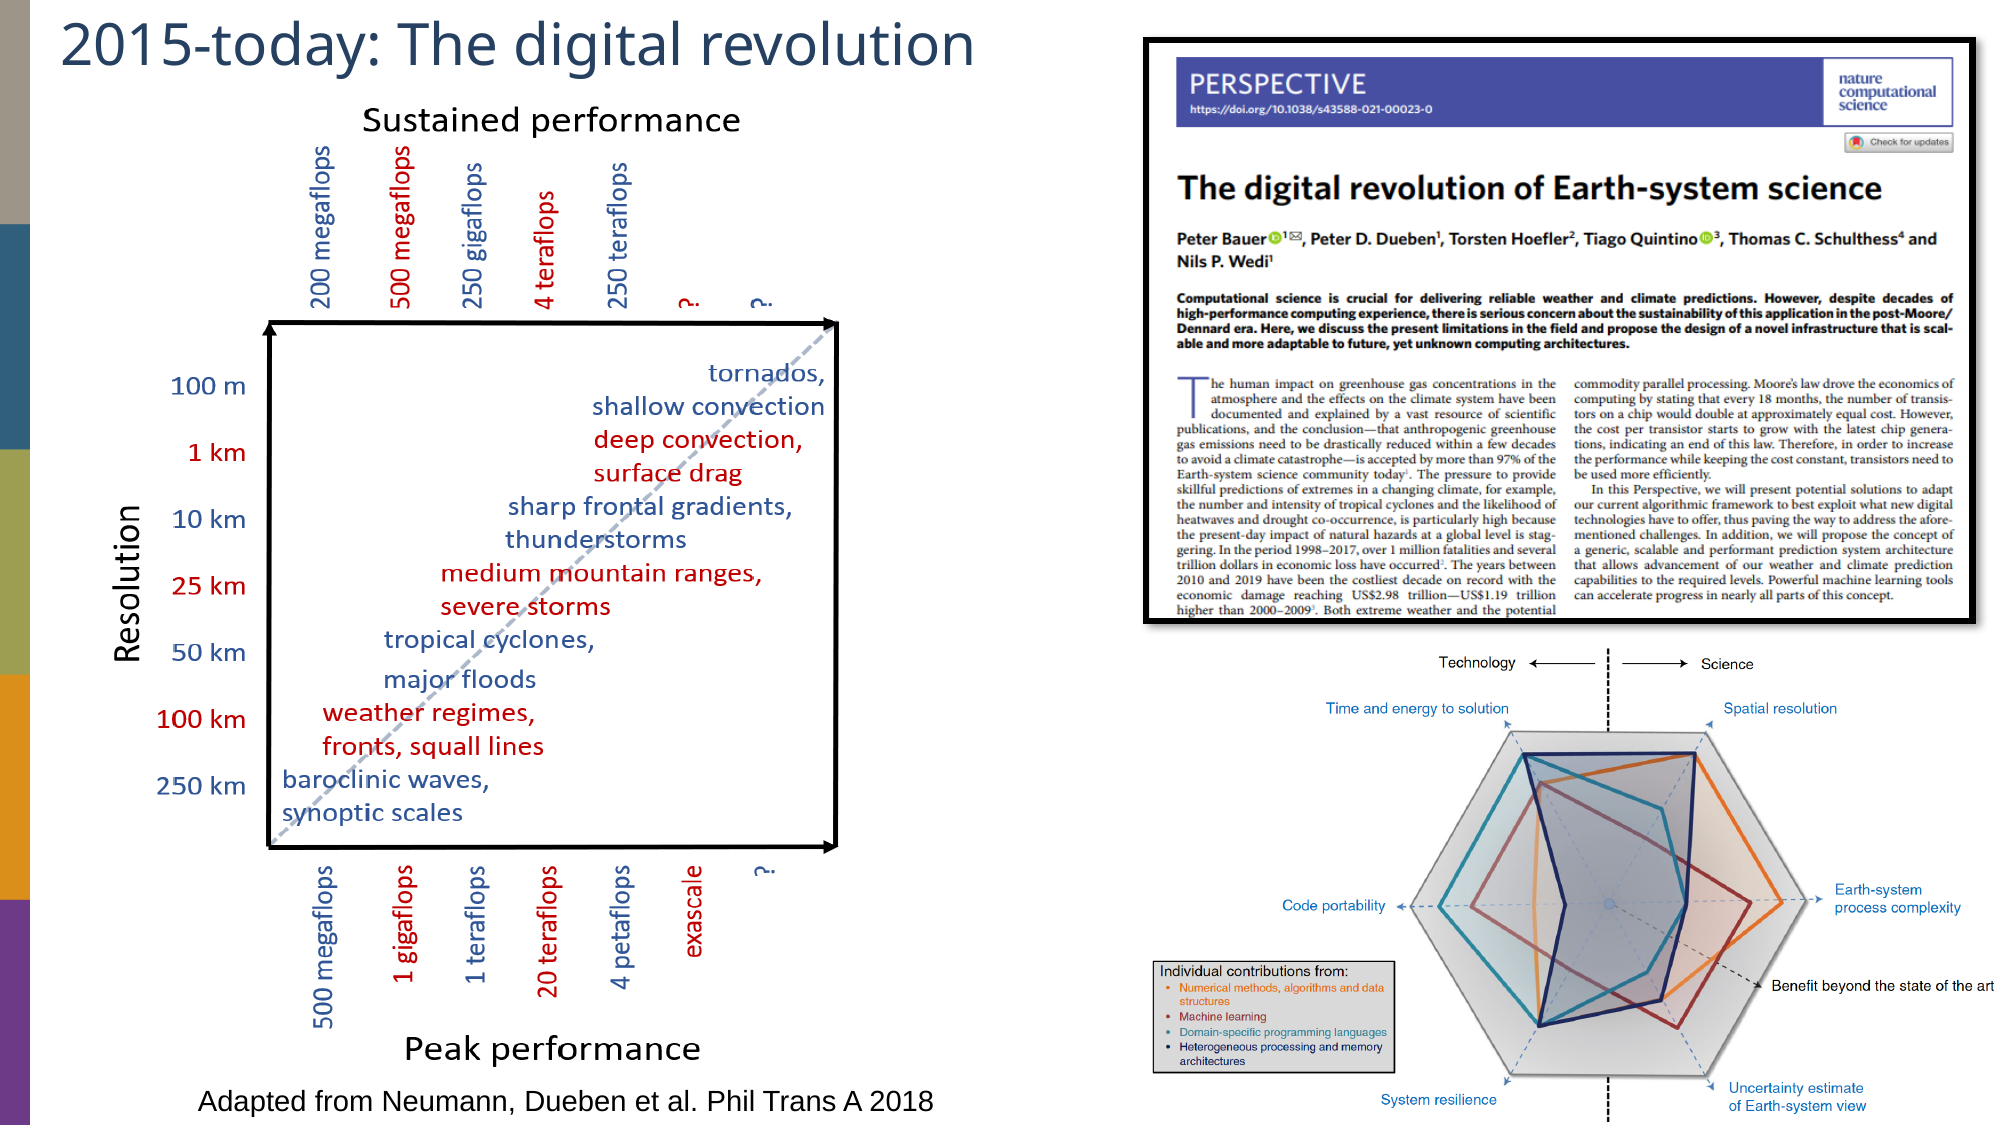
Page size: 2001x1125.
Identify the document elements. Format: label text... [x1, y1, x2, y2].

picture [0, 0, 30, 1125]
text_box 2015-today: The digital revolution [45, 0, 2000, 85]
picture [1149, 42, 1970, 619]
picture [1149, 646, 2000, 1125]
picture [106, 101, 851, 1082]
text_box Adapted from Neumann, Dueben et al. Phil Trans A 2018 [183, 1074, 951, 1125]
